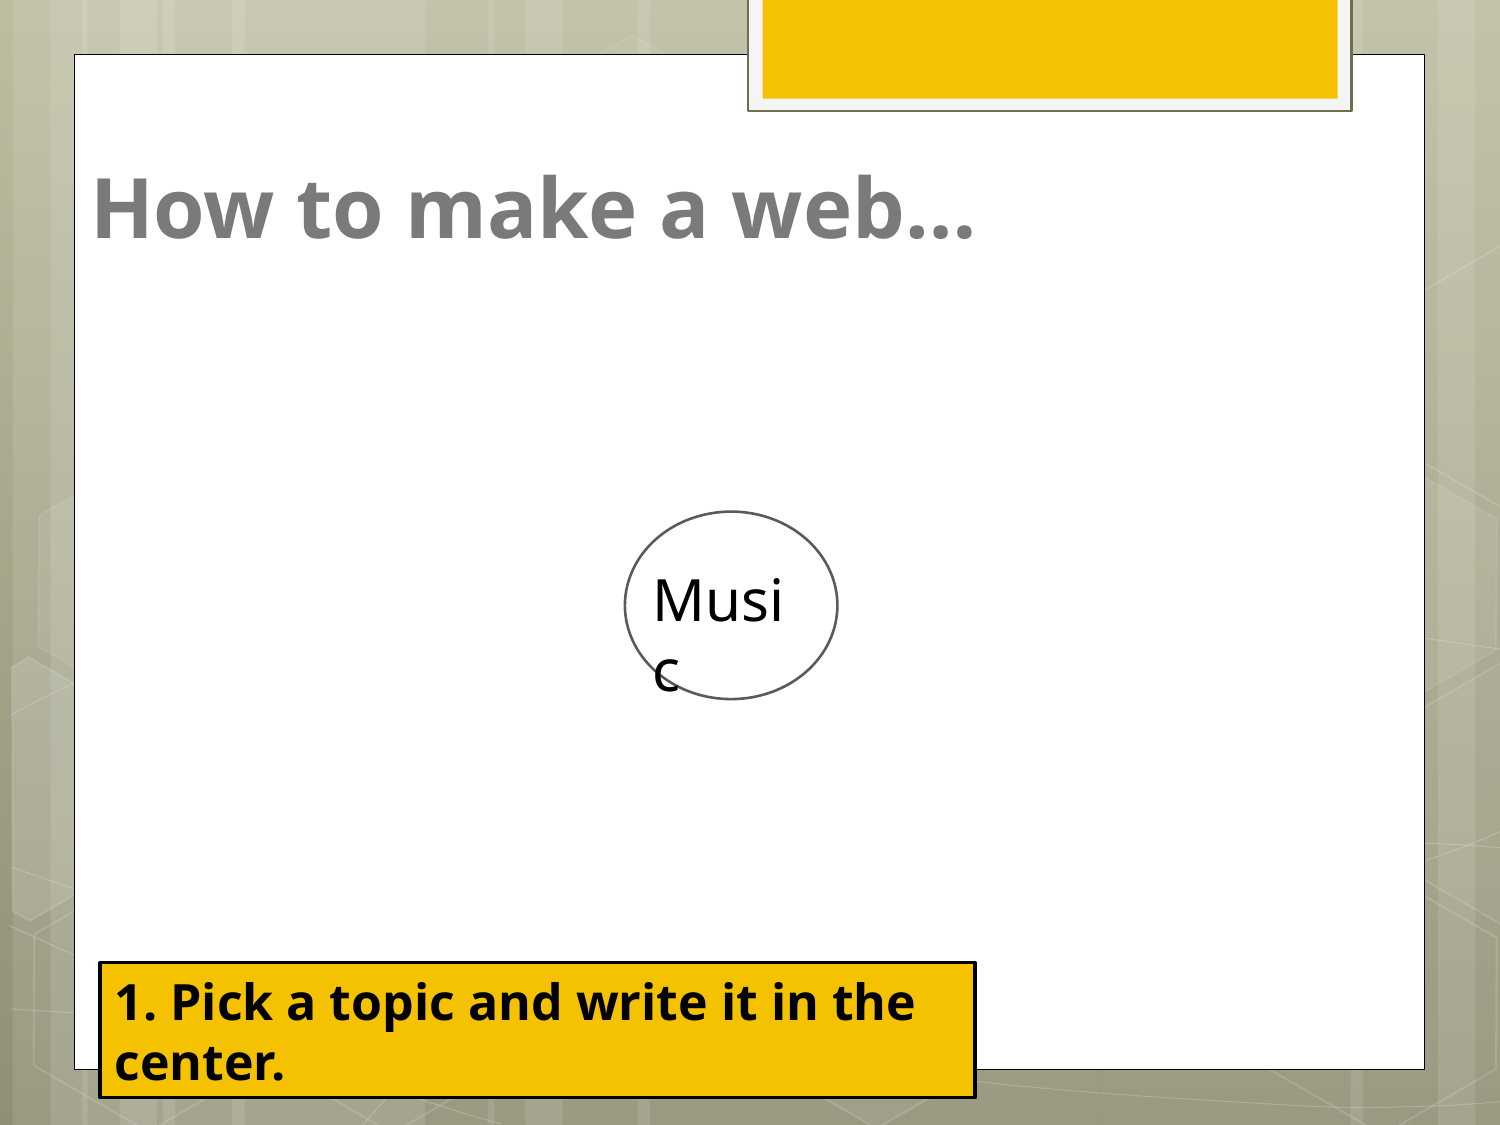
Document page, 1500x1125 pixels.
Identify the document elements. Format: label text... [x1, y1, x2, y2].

text_box [825, 558, 839, 652]
title How to make a web… [75, 62, 1315, 263]
text_box [623, 559, 637, 652]
text_box [639, 510, 824, 556]
text_box Music [637, 556, 825, 711]
text_box 1. Pick a topic and write it in the center. [99, 962, 975, 1098]
